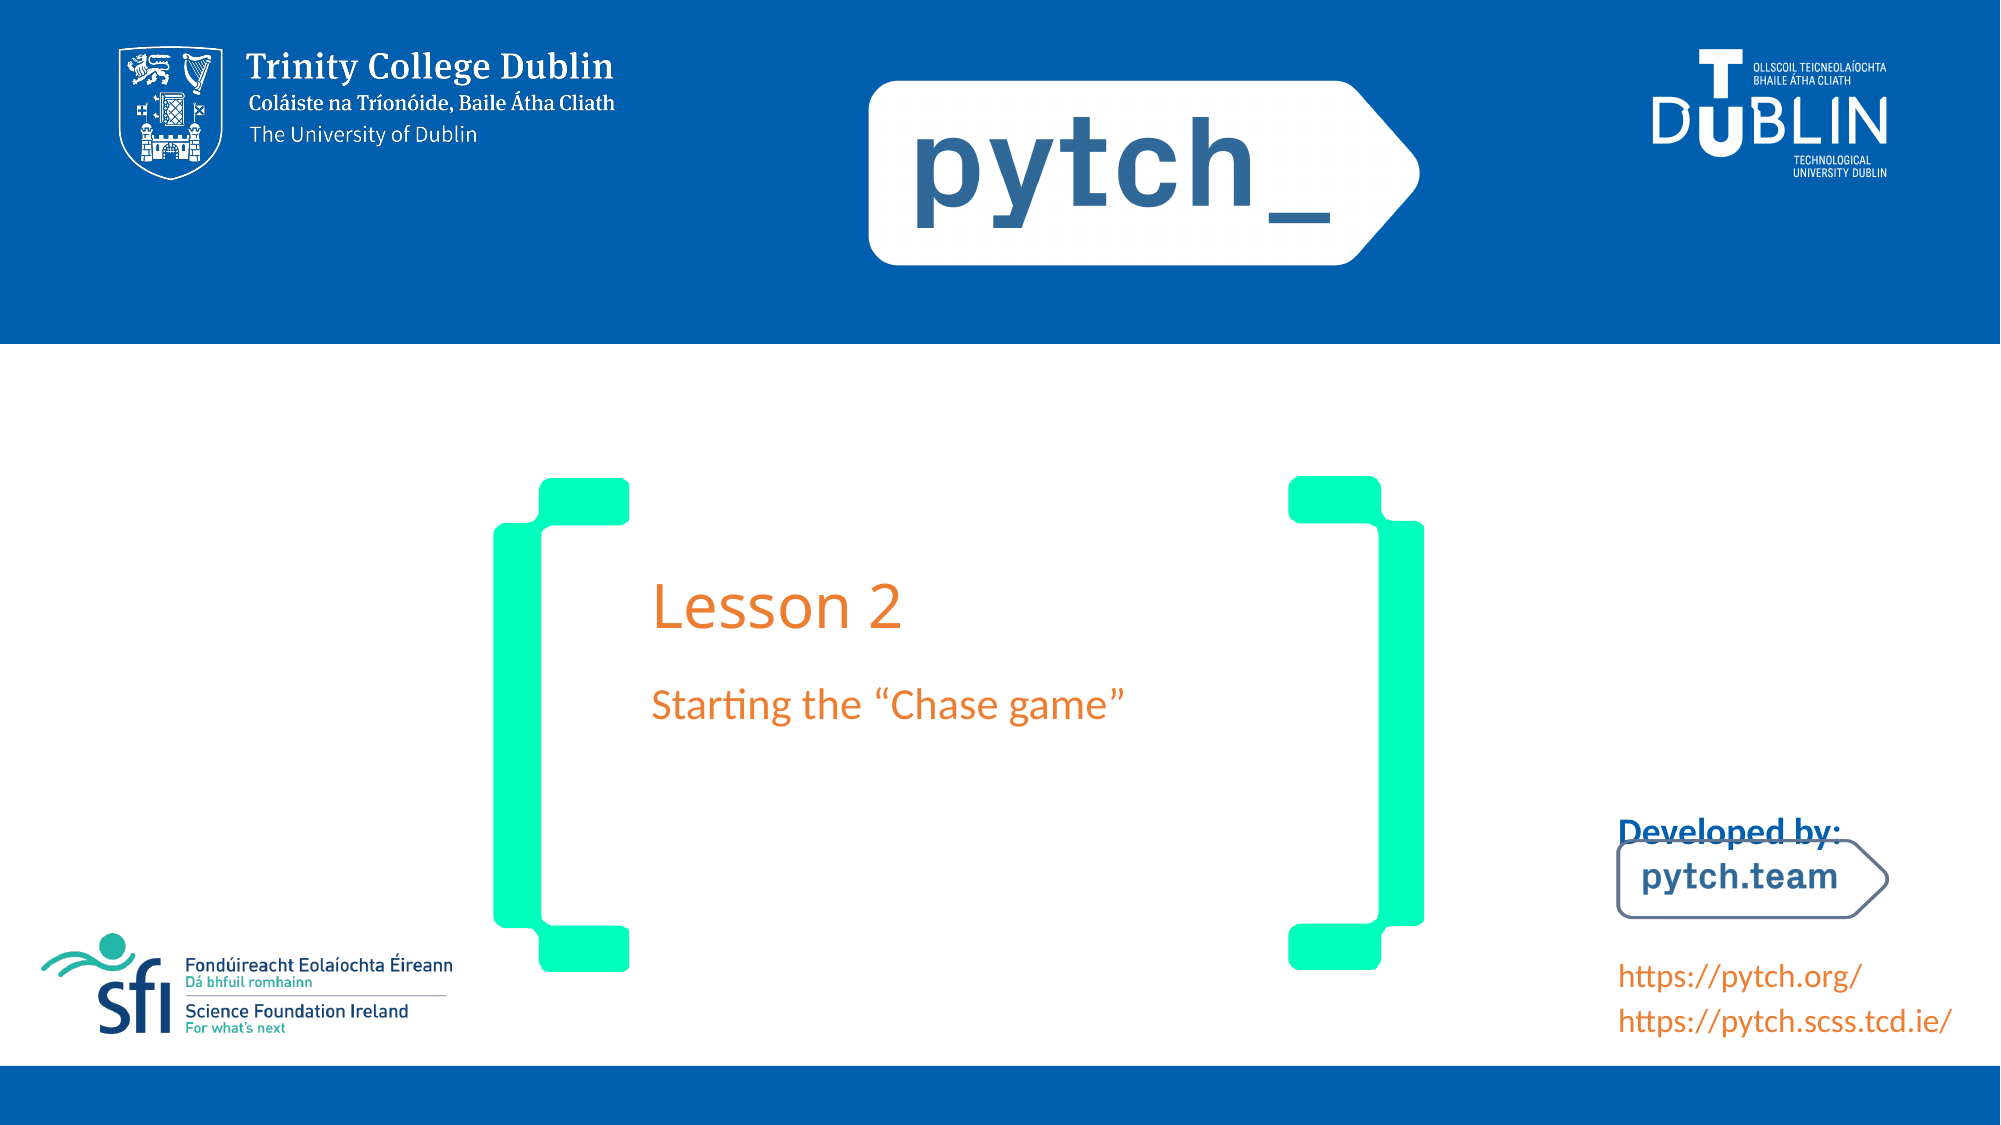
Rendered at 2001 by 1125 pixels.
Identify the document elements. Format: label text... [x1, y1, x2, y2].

picture [1618, 17, 1923, 209]
subtitle Starting the “Chase game” [636, 679, 1318, 739]
picture [696, 36, 1592, 305]
picture [117, 45, 617, 181]
text_box Developed by: https://pytch.org/ https://pytch.scss.tcd.ie/ [1603, 762, 1978, 1079]
title Lesson 2 [636, 560, 1357, 652]
picture [1603, 820, 1905, 940]
picture [41, 933, 452, 1034]
